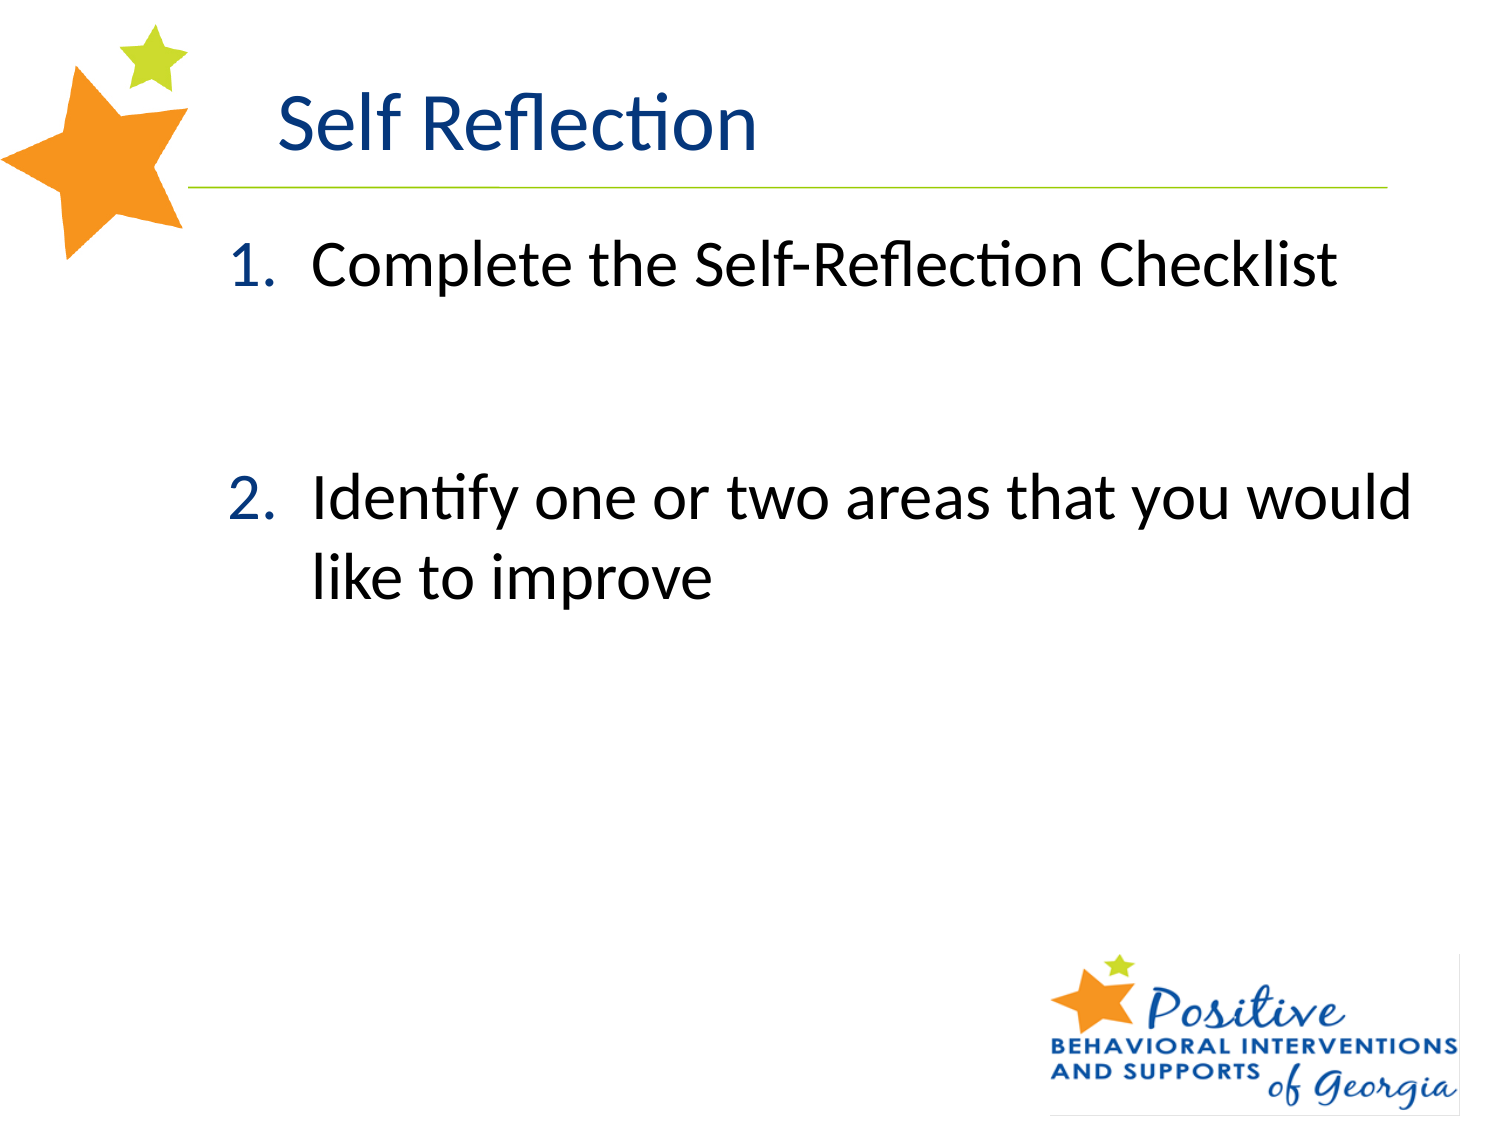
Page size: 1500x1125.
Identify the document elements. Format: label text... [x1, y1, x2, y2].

picture [0, 24, 188, 260]
picture [1050, 954, 1461, 1117]
title Self Reflection [262, 24, 1500, 175]
list Complete the Self-Reflection Checklist Identify one or two areas that you would like to improve [212, 212, 1500, 813]
